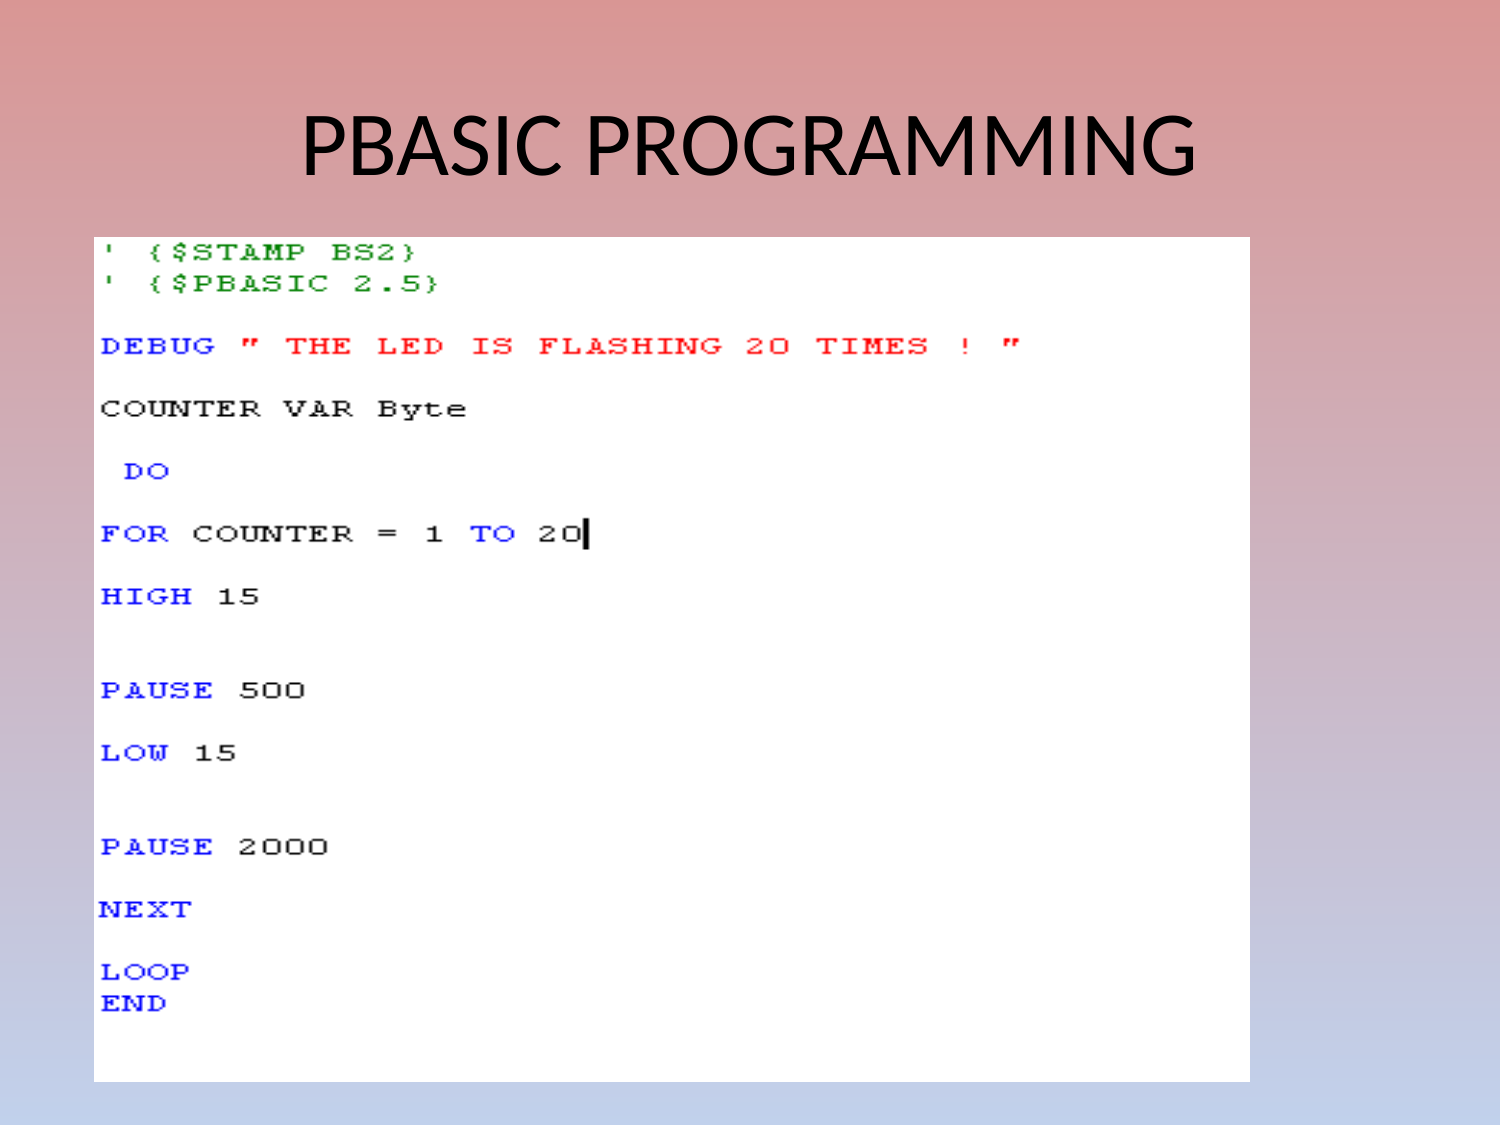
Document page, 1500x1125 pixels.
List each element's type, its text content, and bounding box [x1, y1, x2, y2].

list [94, 237, 1251, 1083]
title PBASIC PROGRAMMING [75, 45, 1425, 233]
